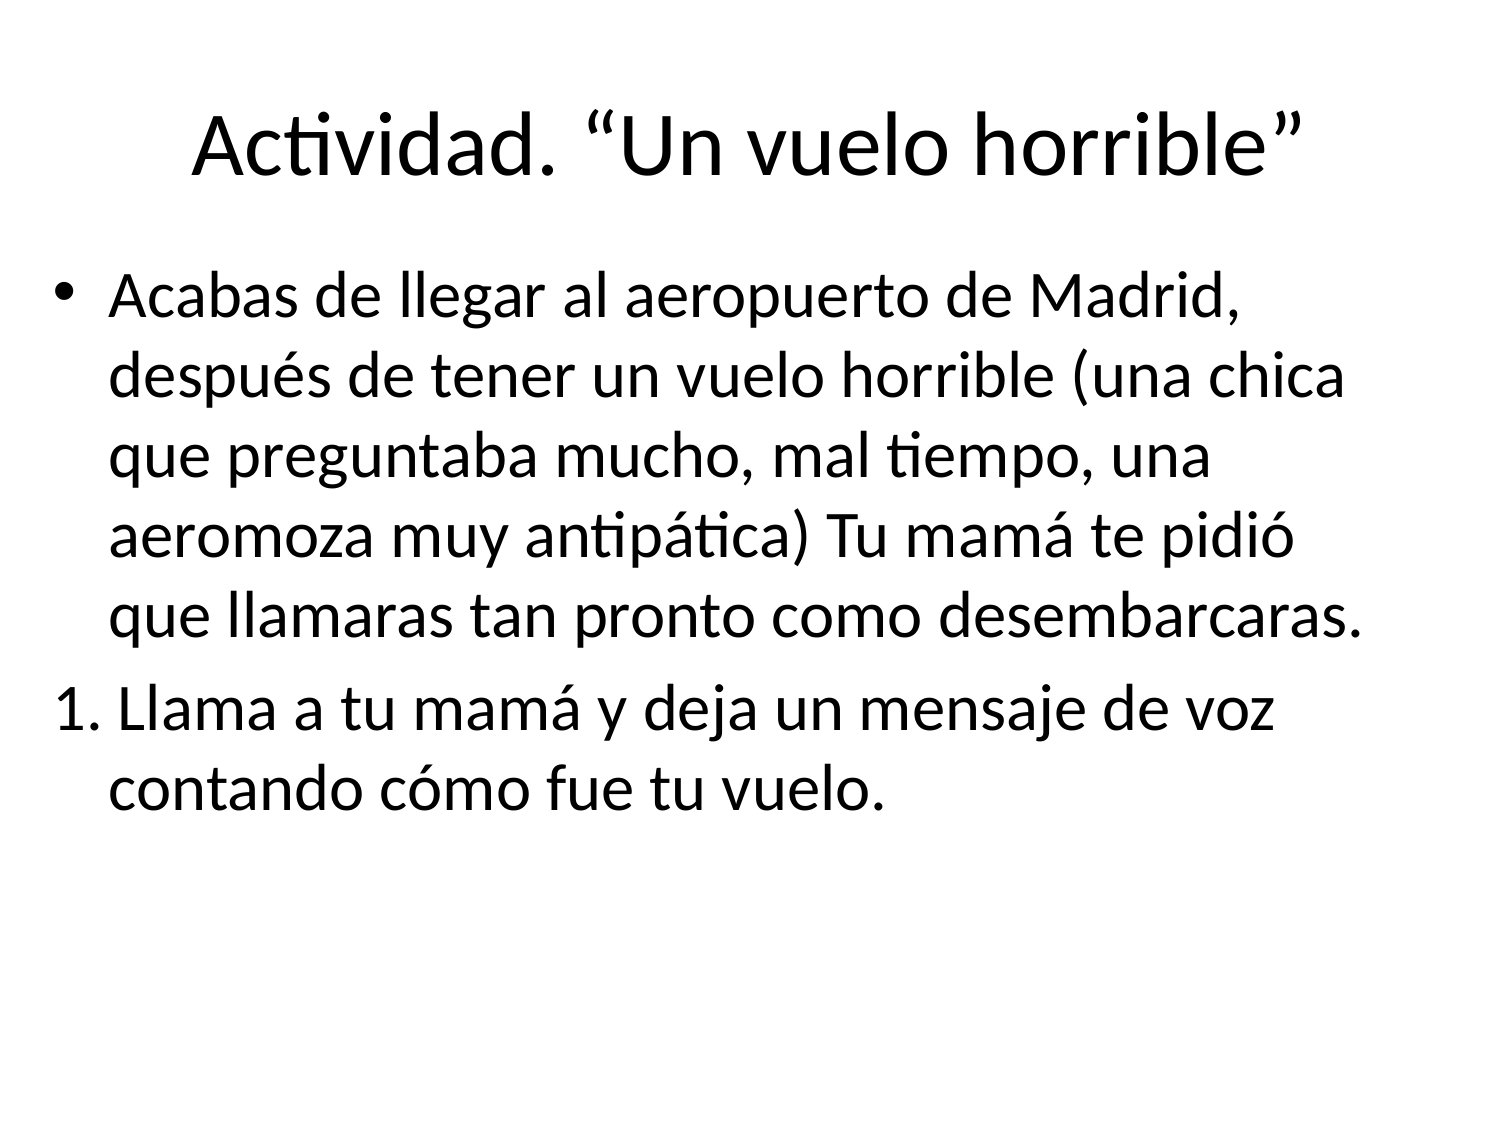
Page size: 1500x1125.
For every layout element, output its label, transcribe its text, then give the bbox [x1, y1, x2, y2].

title Actividad. “Un vuelo horrible” [75, 45, 1425, 233]
list Acabas de llegar al aeropuerto de Madrid, después de tener un vuelo horrible (una chica que preguntaba mucho, mal tiempo, una aeromoza muy antipática) Tu mamá te pidió que llamaras tan pronto como desembarcaras. 1. Llama a tu mamá y deja un mensaje de voz contando cómo fue tu vuelo. [37, 243, 1425, 986]
